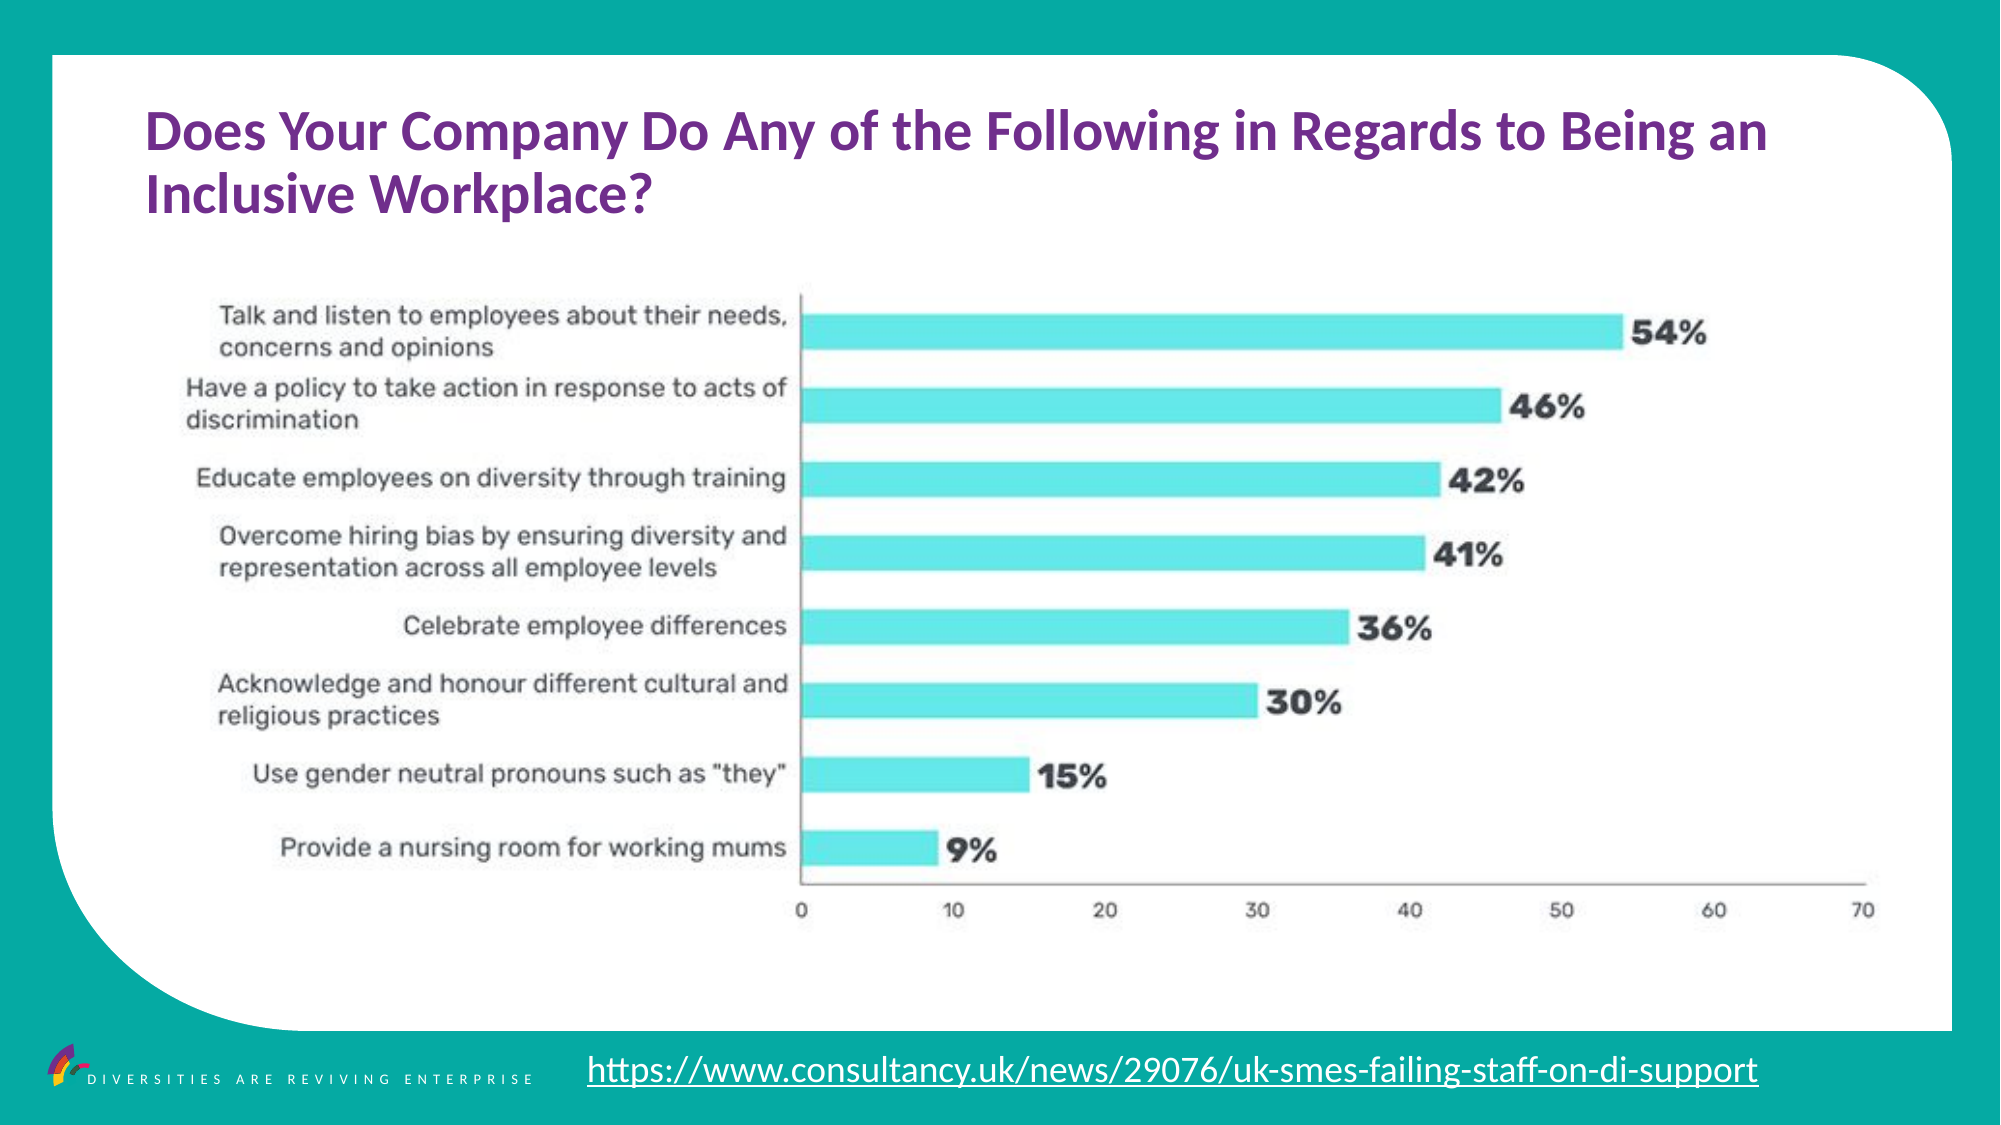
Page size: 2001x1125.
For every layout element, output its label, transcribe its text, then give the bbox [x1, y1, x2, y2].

picture [149, 243, 1888, 976]
list Does Your Company Do Any of the Following in Regards to Being an Inclusive Workplace? [130, 92, 1869, 225]
text_box https://www.consultancy.uk/news/29076/uk-smes-failing-staff-on-di-support [572, 1037, 1928, 1098]
